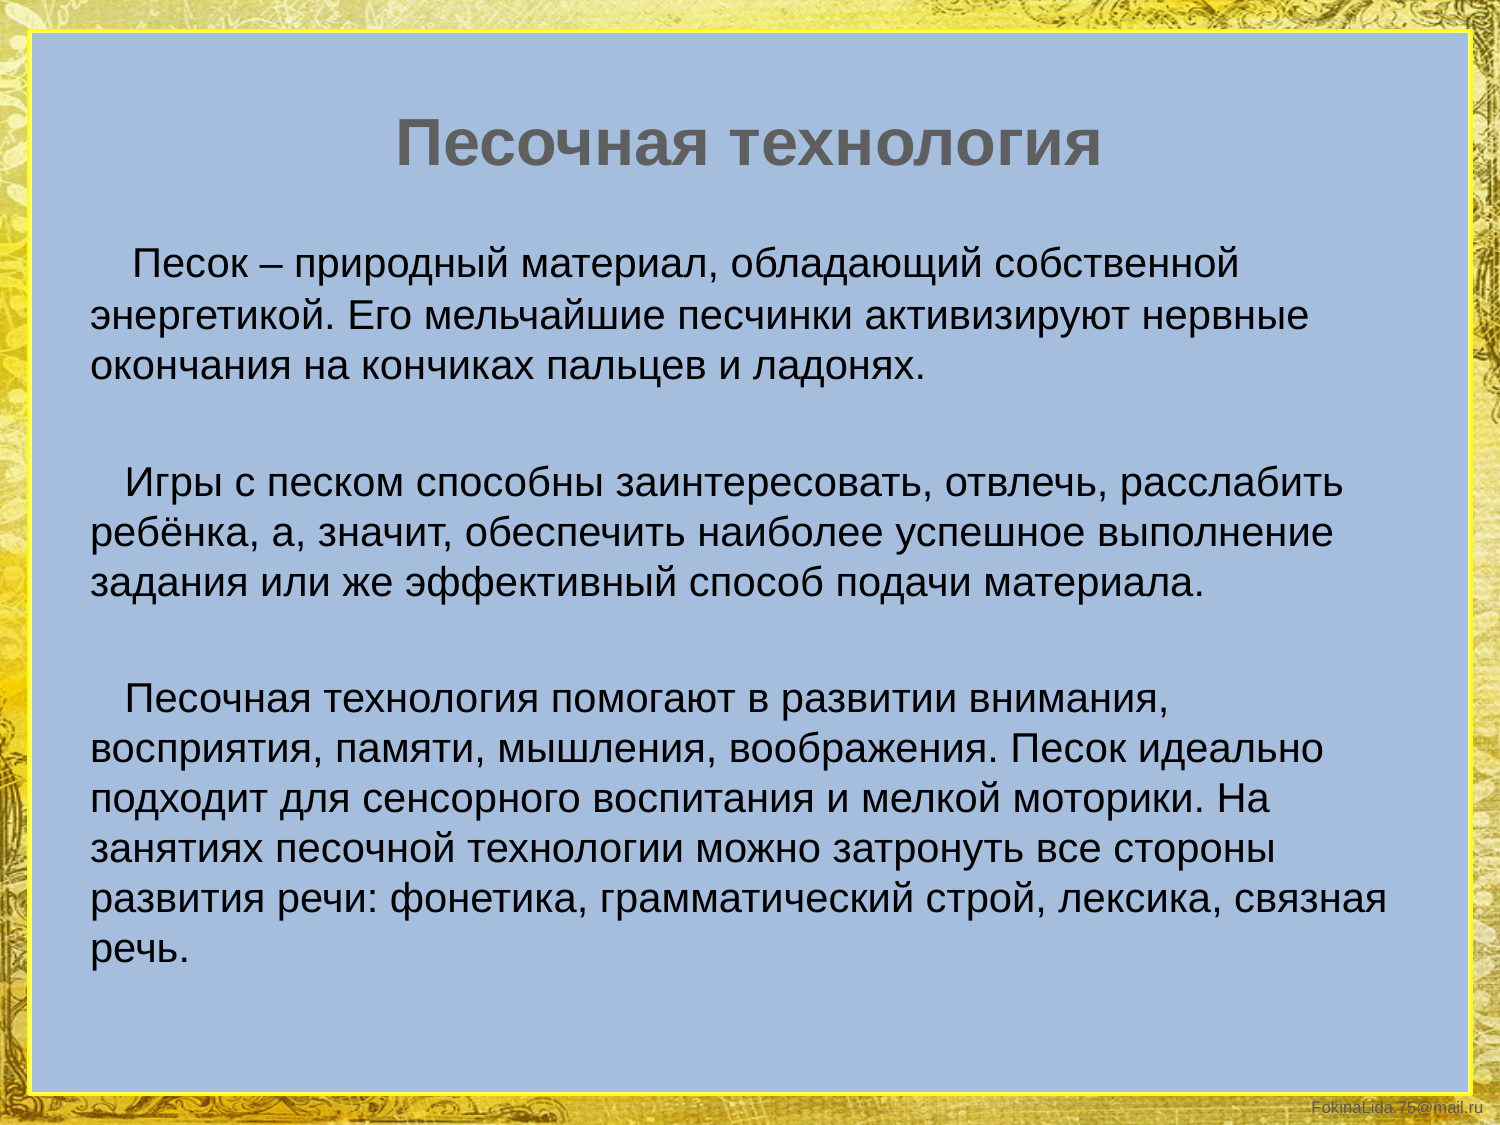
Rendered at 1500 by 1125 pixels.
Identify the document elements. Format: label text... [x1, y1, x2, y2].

list Песок – природный материал, обладающий собственной энергетикой. Его мельчайшие песчинки активизируют нервные окончания на кончиках пальцев и ладонях. Игры с песком способны заинтересовать, отвлечь, расслабить ребёнка, а, значит, обеспечить наиболее успешное выполнение задания или же эффективный способ подачи материала. Песочная технология помогают в развитии внимания, восприятия, памяти, мышления, воображения. Песок идеально подходит для сенсорного воспитания и мелкой моторики. На занятиях песочной технологии можно затронуть все стороны развития речи: фонетика, грамматический строй, лексика, связная речь. [74, 219, 1426, 1036]
picture [0, 0, 1500, 1125]
title Песочная технология [74, 44, 1426, 219]
